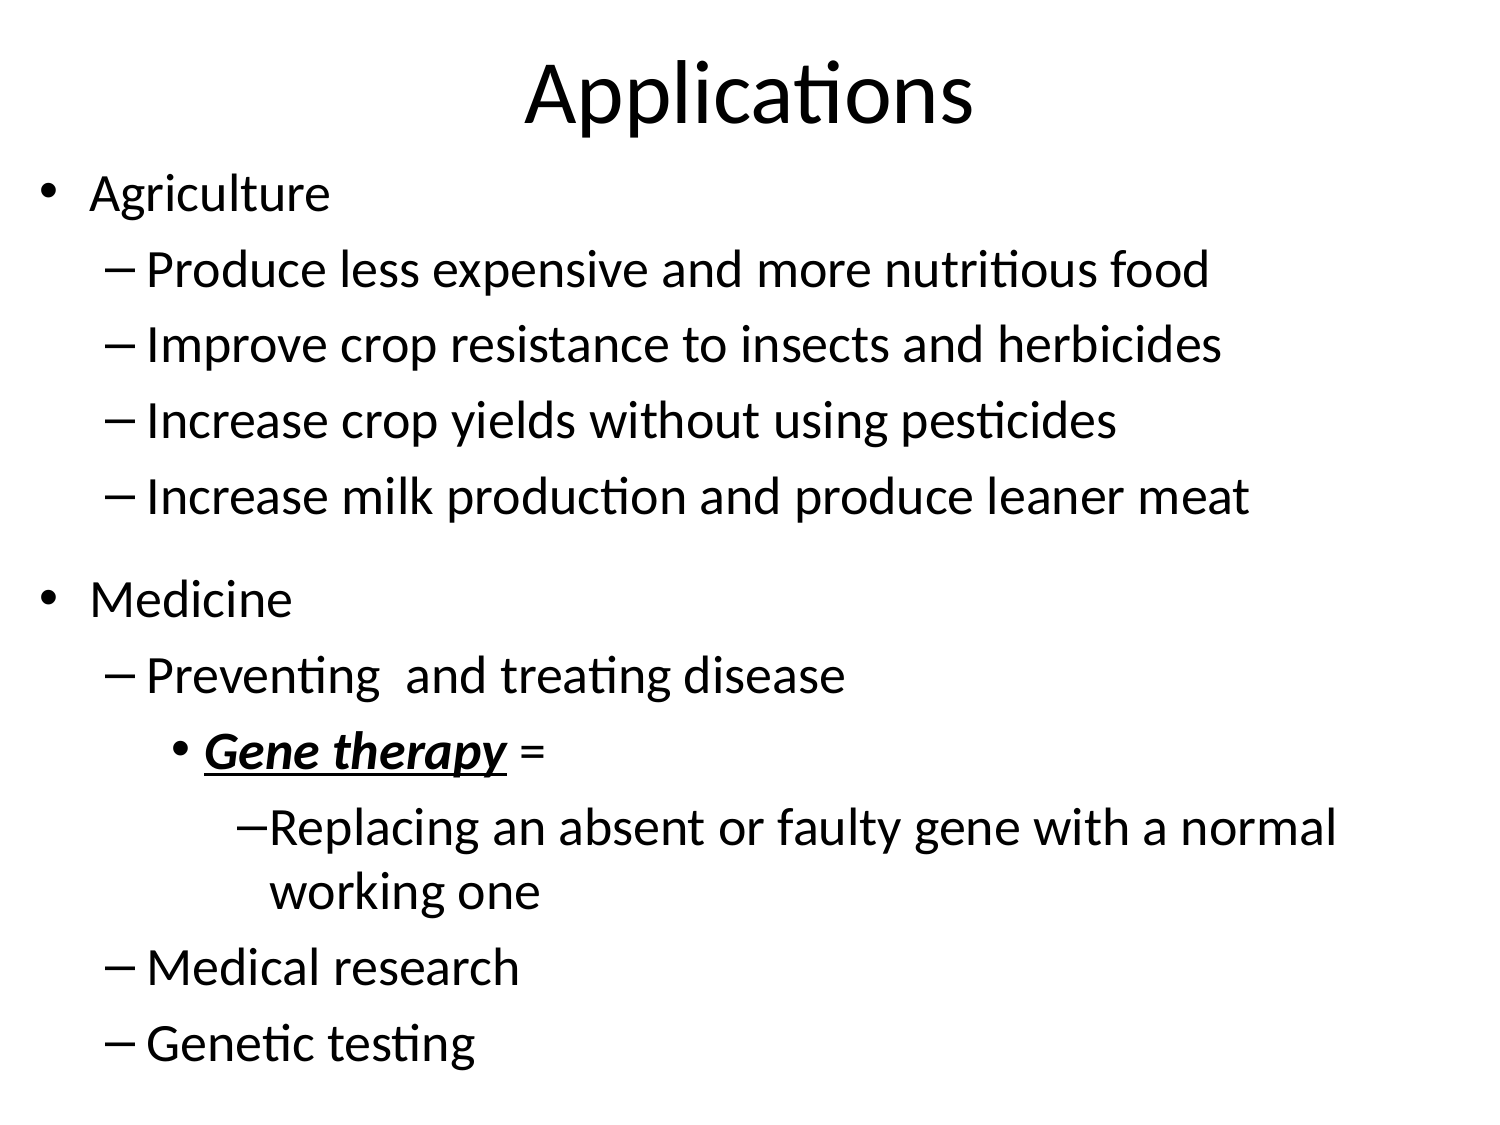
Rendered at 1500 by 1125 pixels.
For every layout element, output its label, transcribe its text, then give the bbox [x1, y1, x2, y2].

list Agriculture Produce less expensive and more nutritious food Improve crop resistance to insects and herbicides Increase crop yields without using pesticides Increase milk production and produce leaner meat Medicine Preventing and treating disease Gene therapy = Replacing an absent or faulty gene with a normal working one Medical research Genetic testing [24, 149, 1463, 1088]
title Applications [75, 24, 1425, 149]
